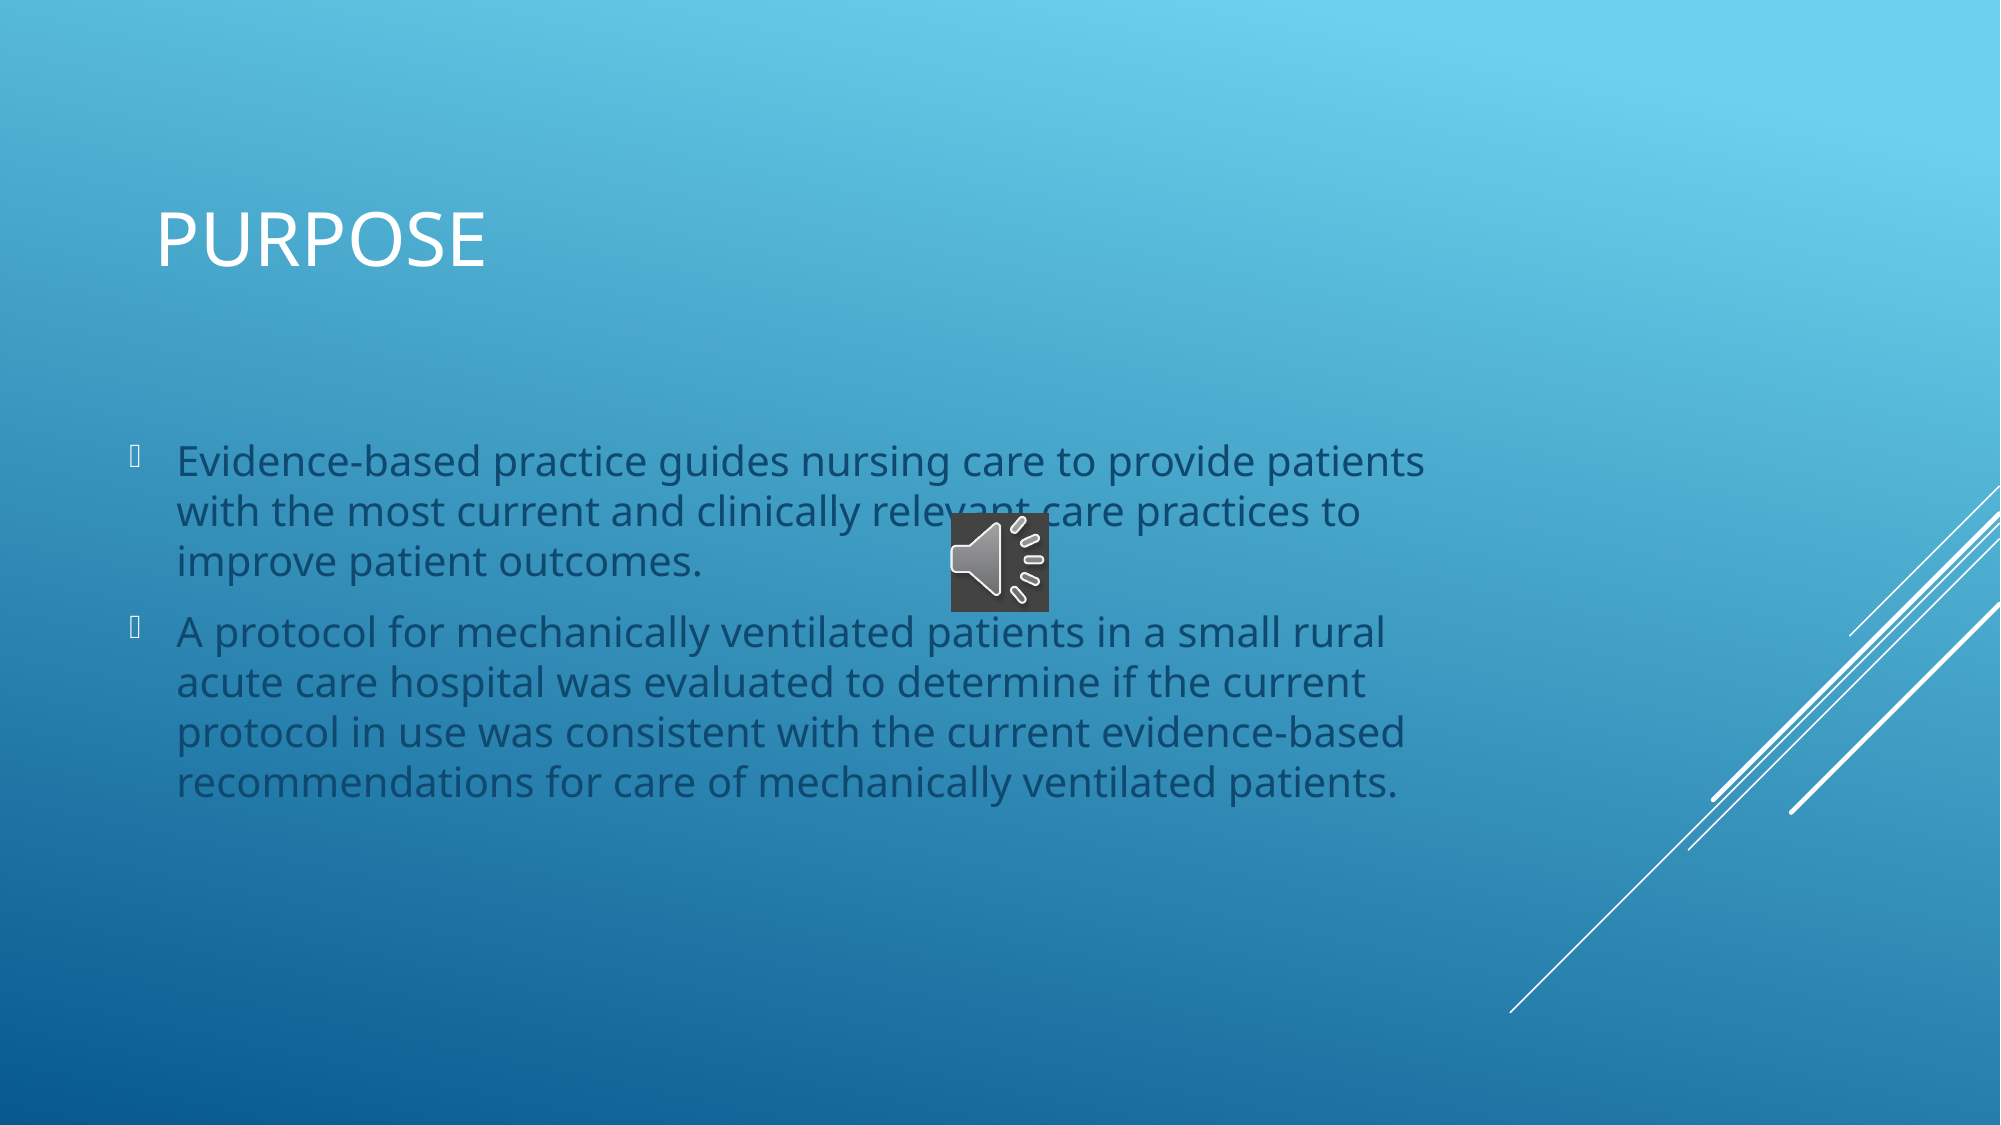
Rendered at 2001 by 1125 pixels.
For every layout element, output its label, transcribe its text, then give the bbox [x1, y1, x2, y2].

picture [949, 512, 1051, 613]
list Evidence-based practice guides nursing care to provide patients with the most current and clinically relevant care practices to improve patient outcomes. A protocol for mechanically ventilated patients in a small rural acute care hospital was evaluated to determine if the current protocol in use was consistent with the current evidence-based recommendations for care of mechanically ventilated patients. [114, 323, 1515, 917]
title Purpose [139, 112, 1540, 360]
